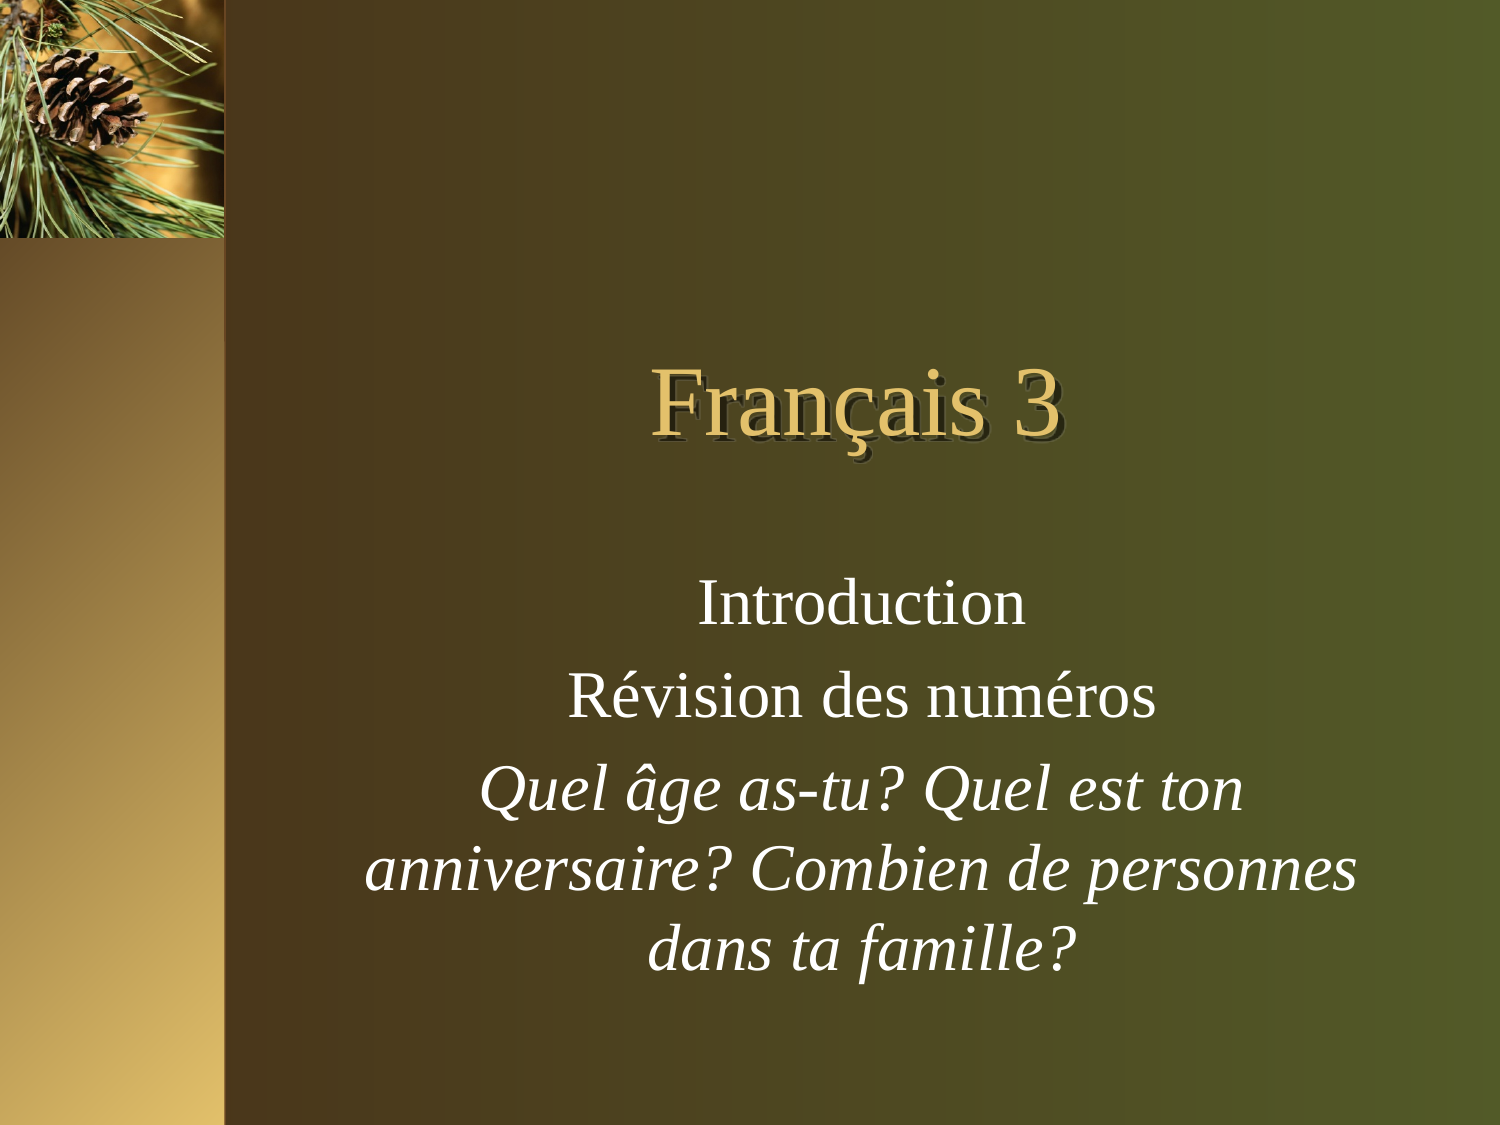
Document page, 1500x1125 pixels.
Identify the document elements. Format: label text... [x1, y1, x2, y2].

picture [0, 0, 224, 238]
title Français 3 [262, 274, 1451, 517]
subtitle Introduction Révision des numéros Quel âge as-tu? Quel est ton anniversaire? Combien de personnes dans ta famille? [337, 549, 1388, 938]
